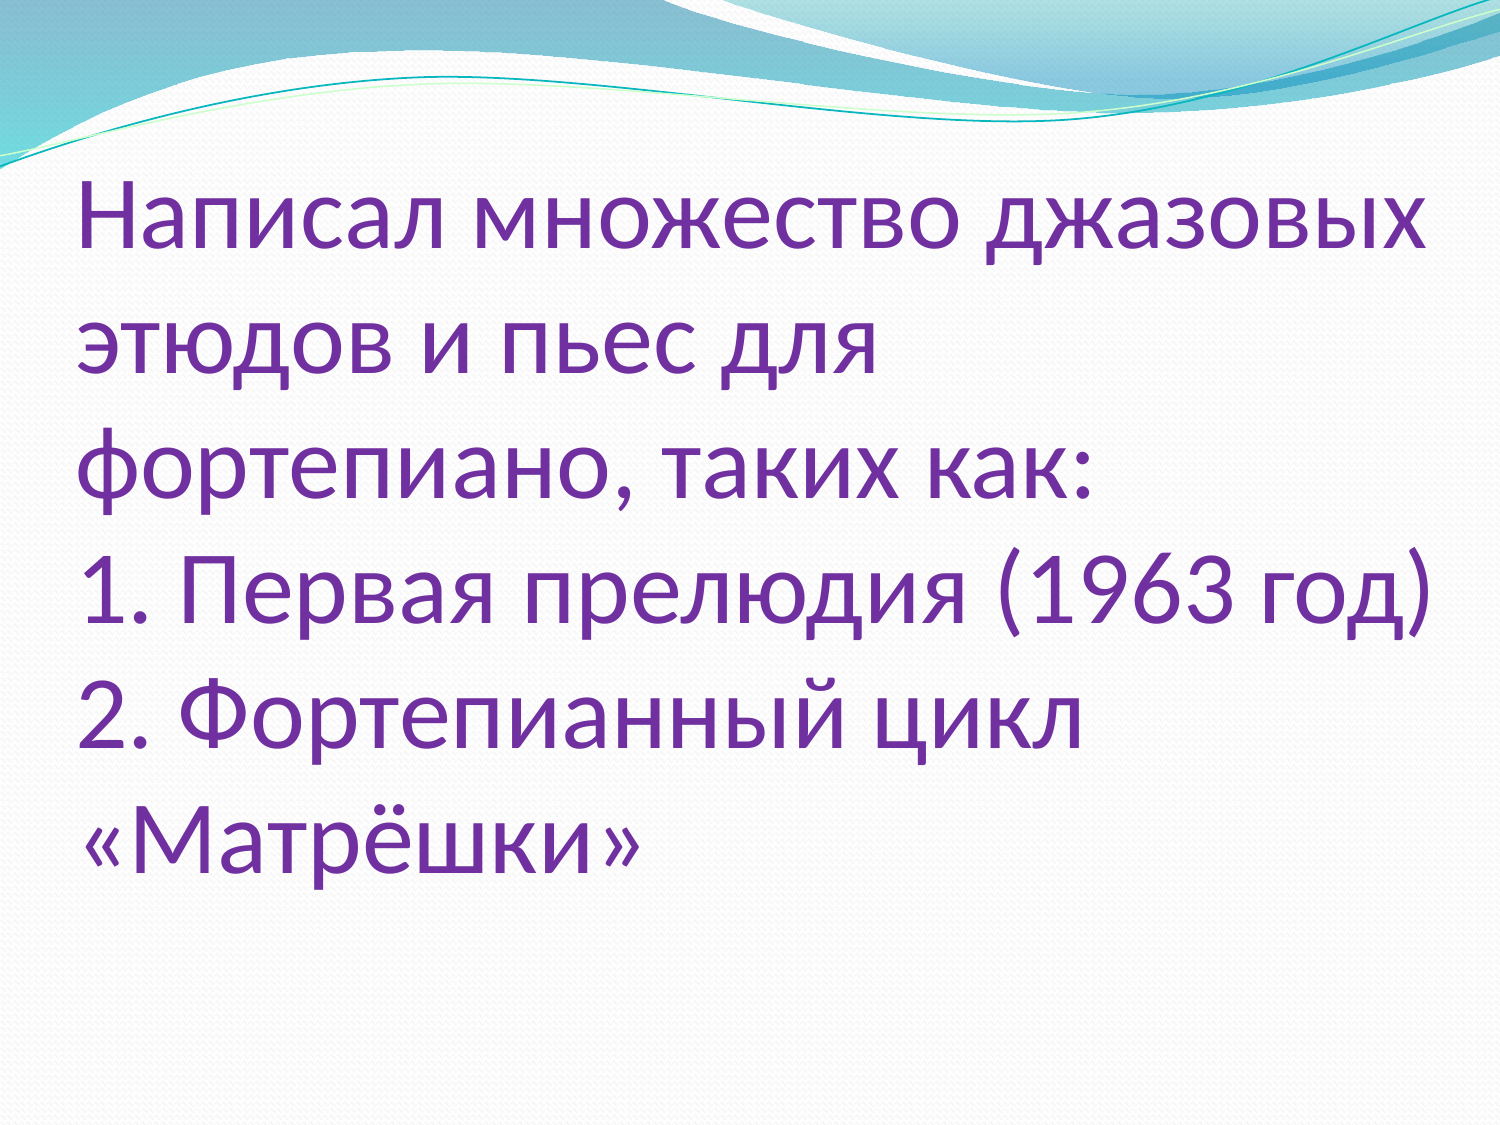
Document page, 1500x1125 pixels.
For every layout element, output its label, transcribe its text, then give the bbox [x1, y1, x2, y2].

title Написал множество джазовых этюдов и пьес для фортепиано, таких как: 1. Первая прелюдия (1963 год) 2. Фортепианный цикл «Матрёшки» [75, 115, 1454, 1020]
